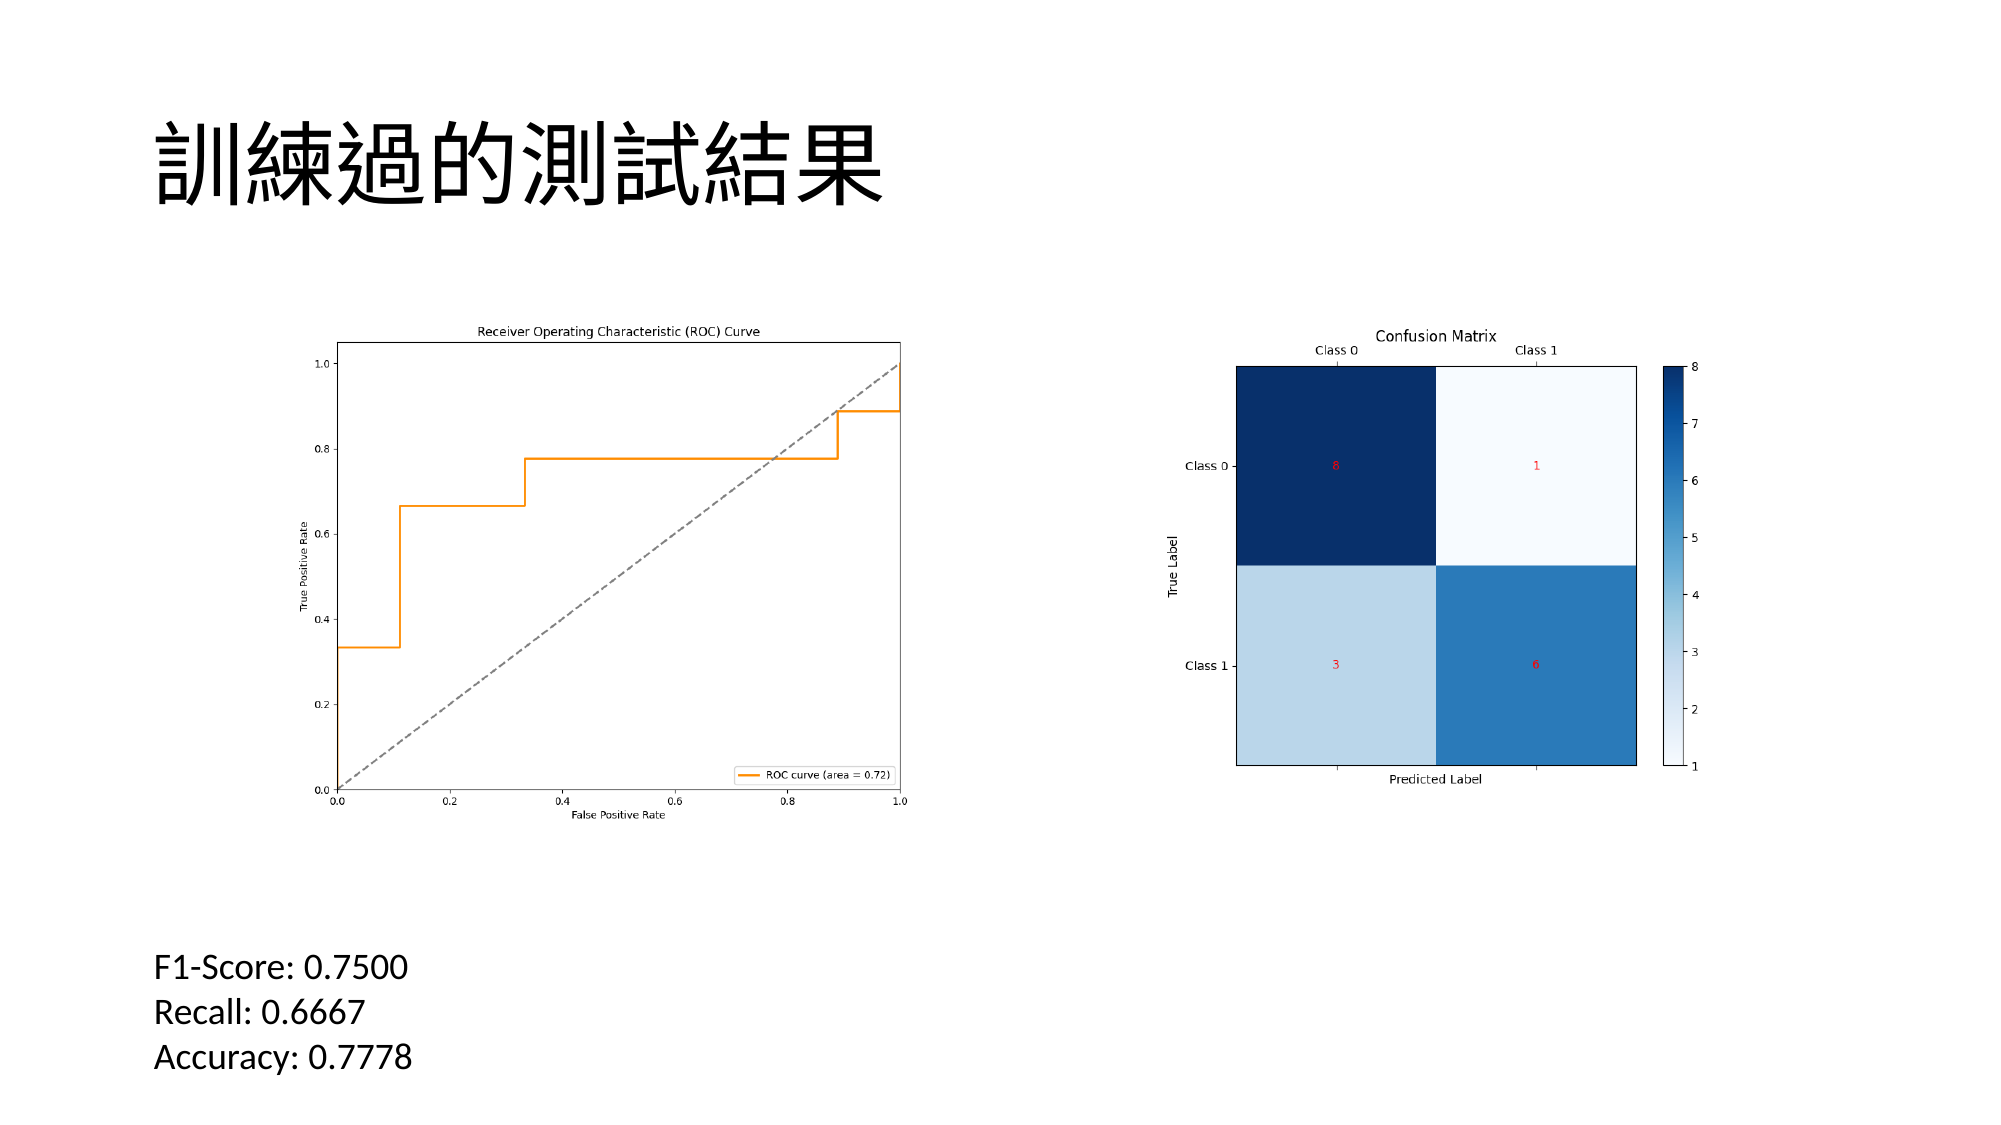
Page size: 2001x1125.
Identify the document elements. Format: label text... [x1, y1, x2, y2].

text_box F1-Score: 0.7500 Recall: 0.6667 Accuracy: 0.7778 [139, 934, 428, 1085]
title 訓練過的測試結果 [137, 59, 1863, 278]
picture [246, 272, 972, 853]
picture [1120, 303, 1812, 822]
